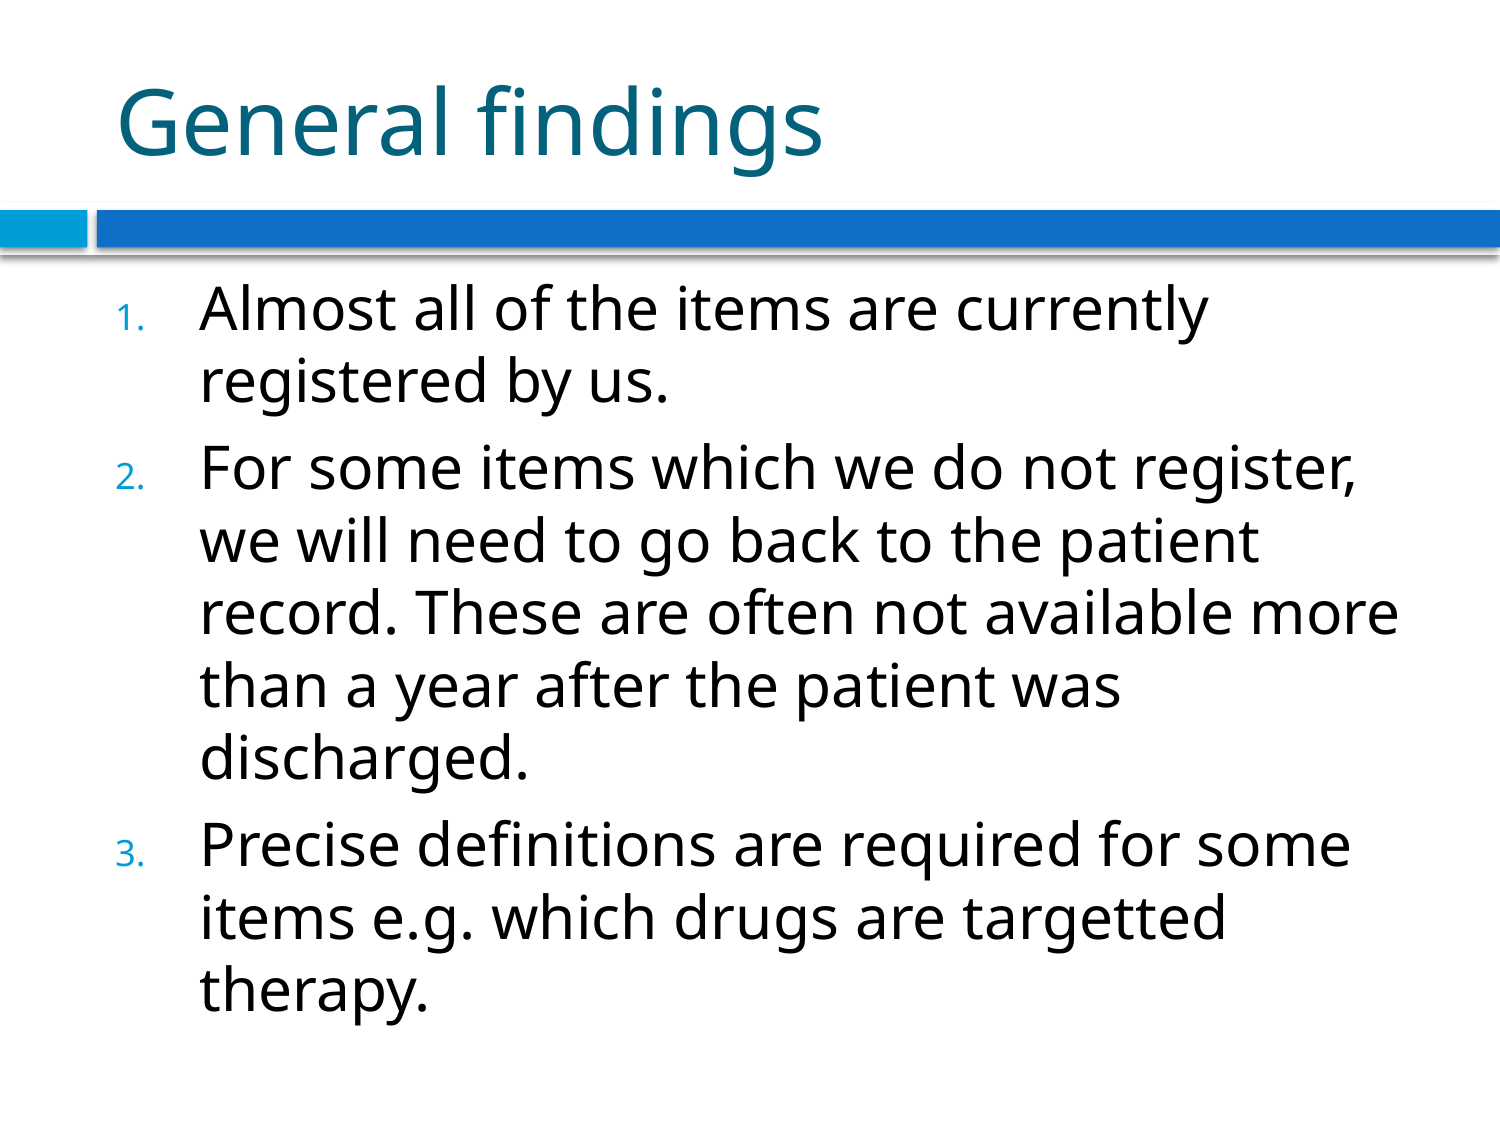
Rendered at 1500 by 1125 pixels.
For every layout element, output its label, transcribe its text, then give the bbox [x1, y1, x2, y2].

list Almost all of the items are currently registered by us. For some items which we do not register, we will need to go back to the patient record. These are often not available more than a year after the patient was discharged. Precise definitions are required for some items e.g. which drugs are targetted therapy. [100, 262, 1438, 1000]
title General findings [100, 37, 1438, 200]
